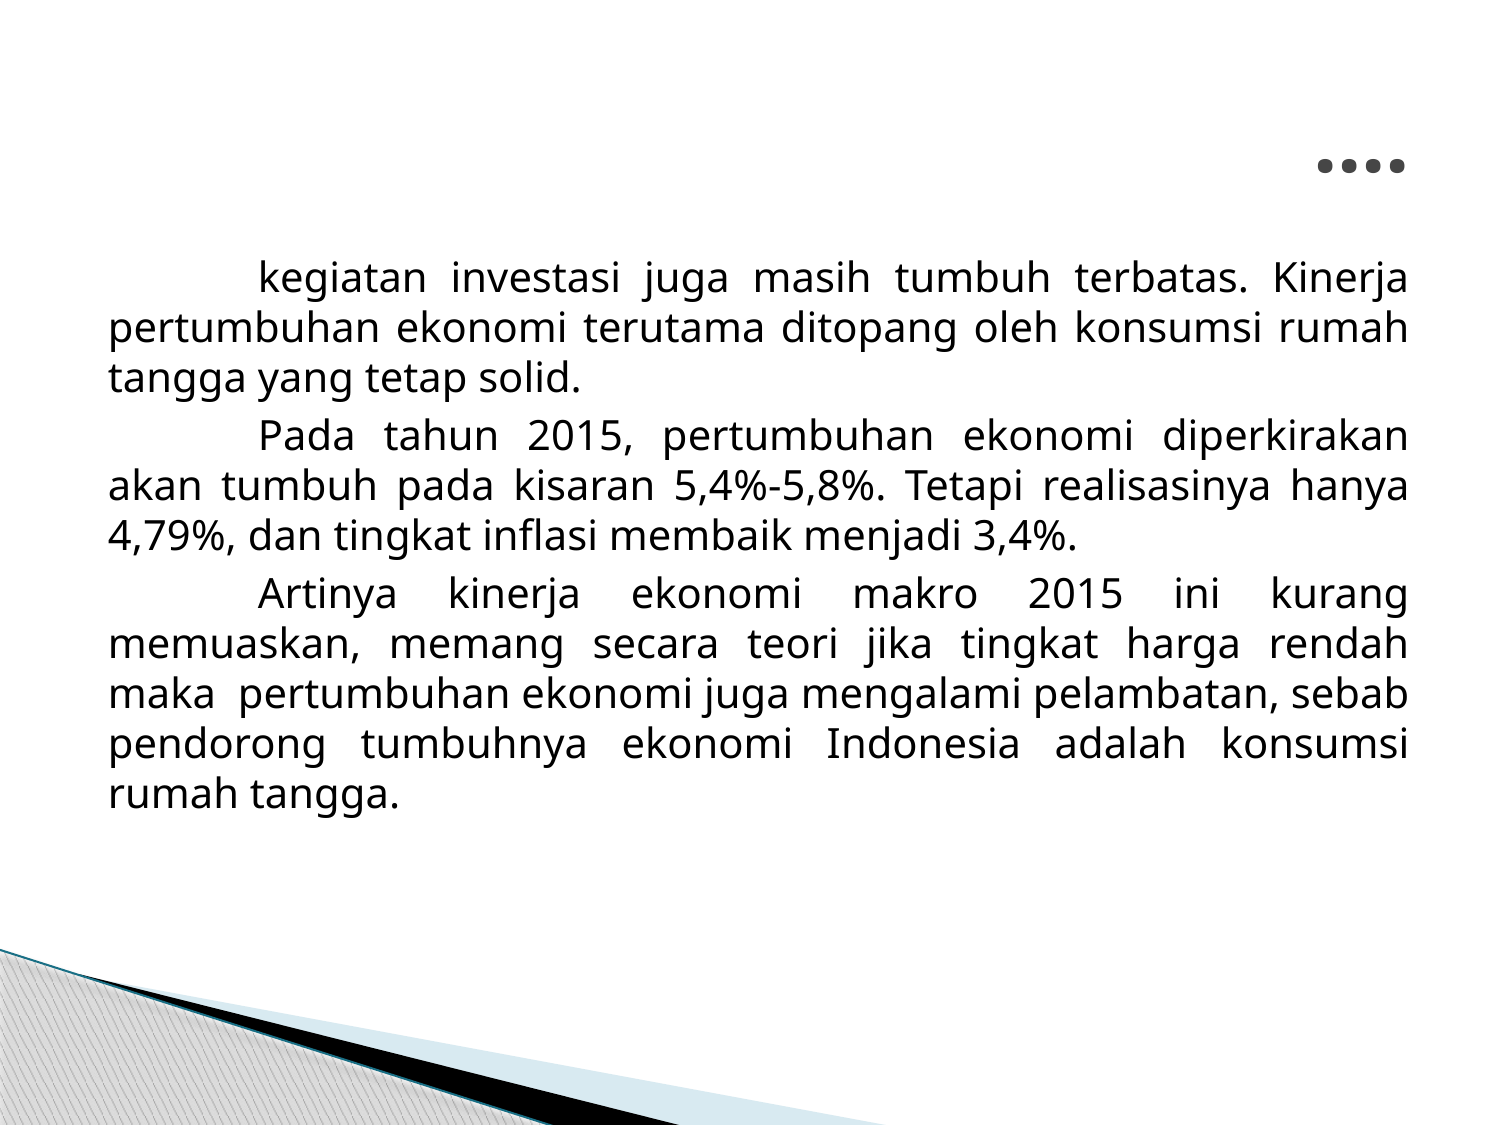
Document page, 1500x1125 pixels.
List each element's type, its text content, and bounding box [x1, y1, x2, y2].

title .... [75, 45, 1425, 233]
list kegiatan investasi juga masih tumbuh terbatas. Kinerja pertumbuhan ekonomi terutama ditopang oleh konsumsi rumah tangga yang tetap solid. Pada tahun 2015, pertumbuhan ekonomi diperkirakan akan tumbuh pada kisaran 5,4%-5,8%. Tetapi realisasinya hanya 4,79%, dan tingkat inflasi membaik menjadi 3,4%. Artinya kinerja ekonomi makro 2015 ini kurang memuaskan, memang secara teori jika tingkat harga rendah maka pertumbuhan ekonomi juga mengalami pelambatan, sebab pendorong tumbuhnya ekonomi Indonesia adalah konsumsi rumah tangga. [75, 242, 1425, 986]
